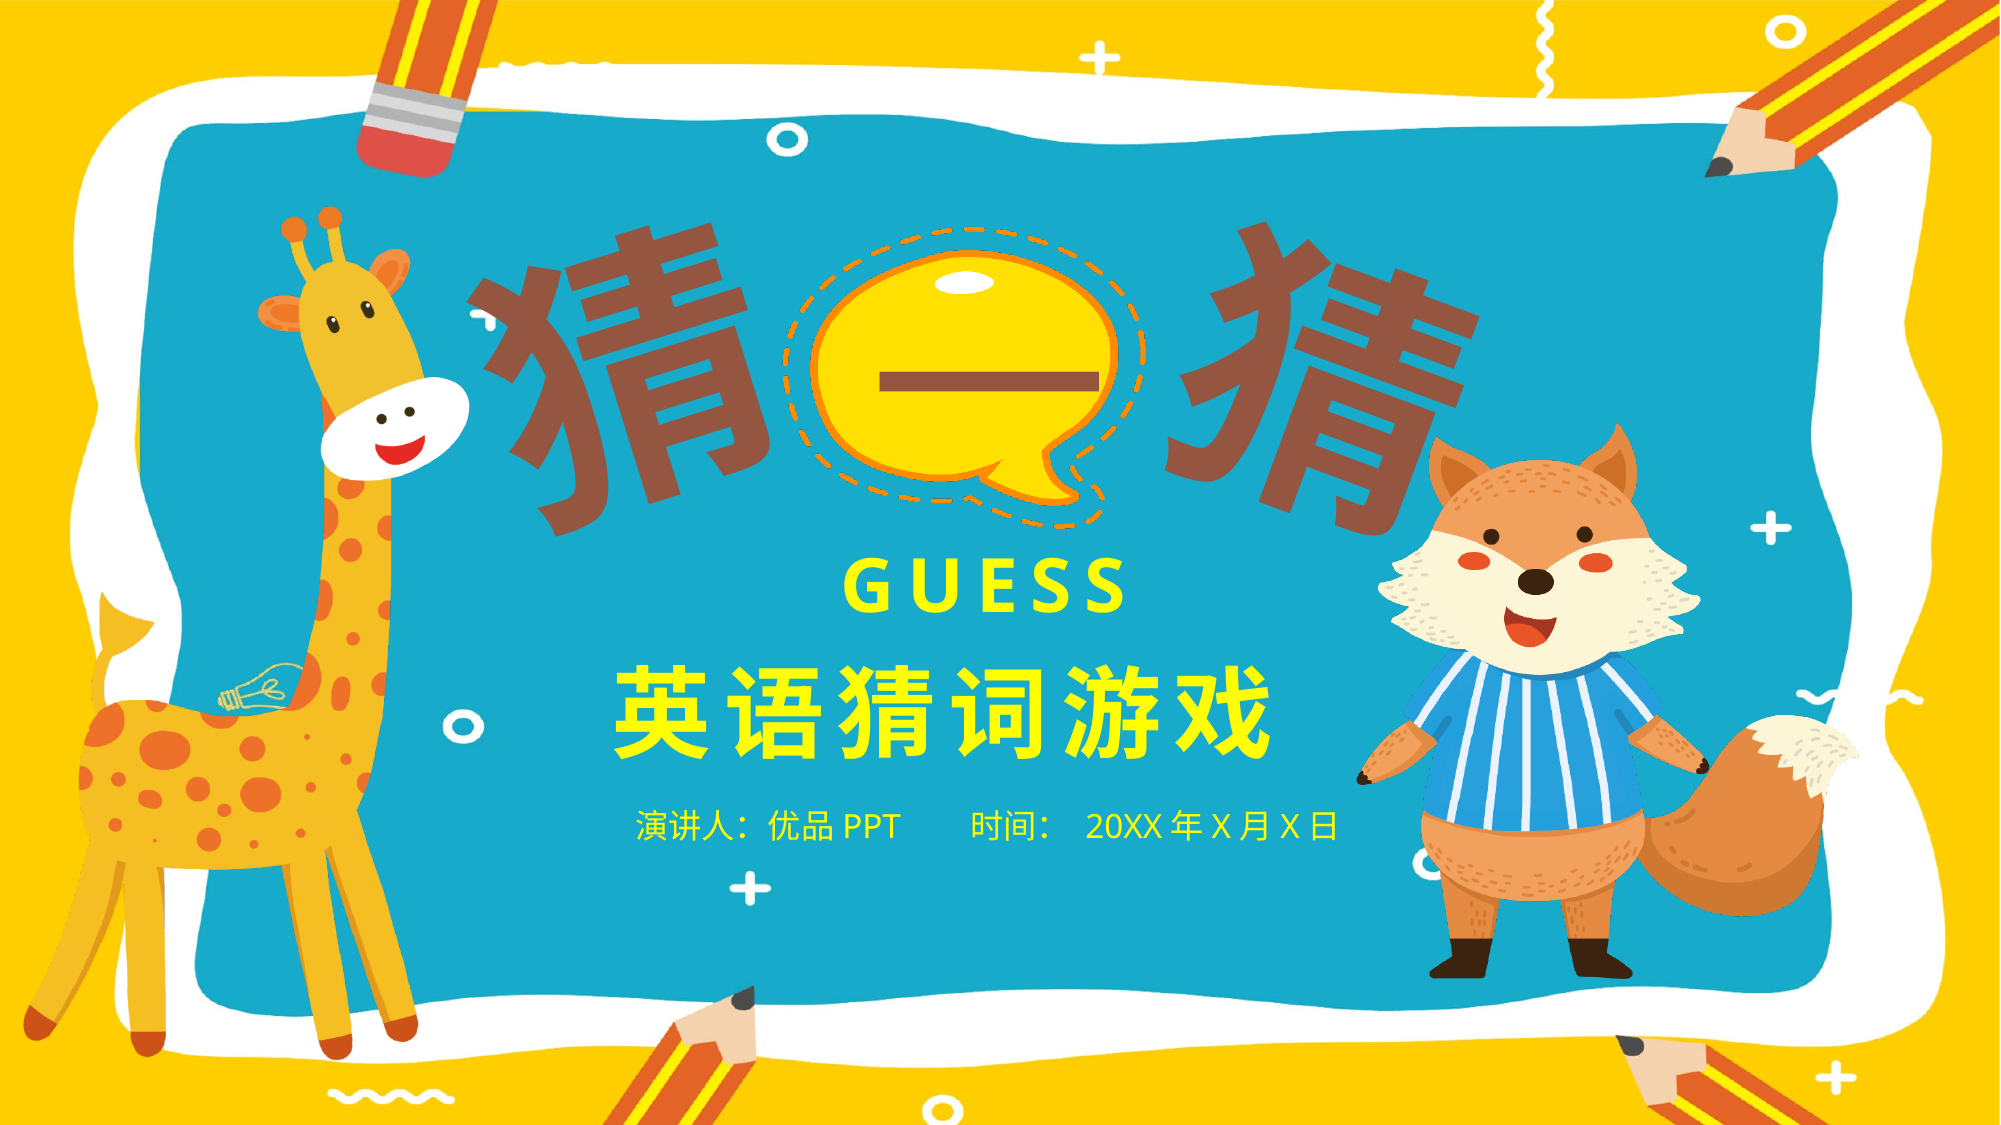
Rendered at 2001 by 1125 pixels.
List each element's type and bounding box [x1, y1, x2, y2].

text_box [750, 186, 1166, 602]
picture [0, 0, 1998, 1125]
